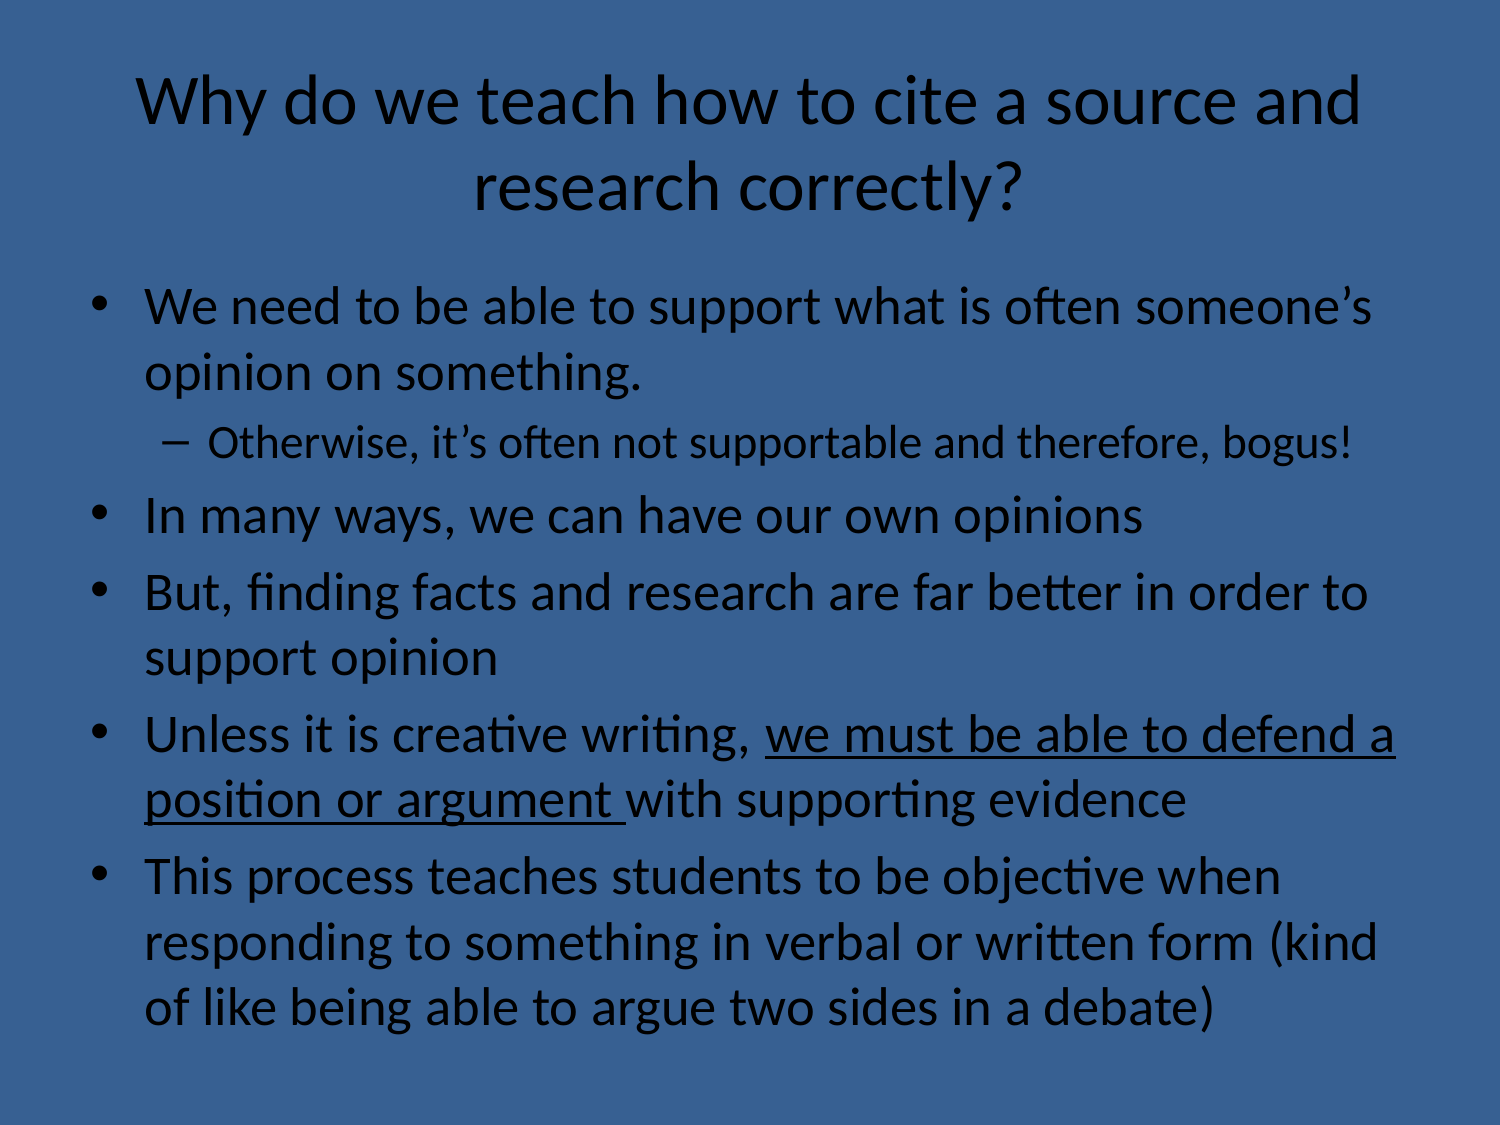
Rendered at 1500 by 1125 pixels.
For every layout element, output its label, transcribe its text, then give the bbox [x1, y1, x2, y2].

title Why do we teach how to cite a source and research correctly? [75, 45, 1425, 233]
list We need to be able to support what is often someone’s opinion on something. Otherwise, it’s often not supportable and therefore, bogus! In many ways, we can have our own opinions But, finding facts and research are far better in order to support opinion Unless it is creative writing, we must be able to defend a position or argument with supporting evidence This process teaches students to be objective when responding to something in verbal or written form (kind of like being able to argue two sides in a debate) [75, 262, 1425, 1063]
